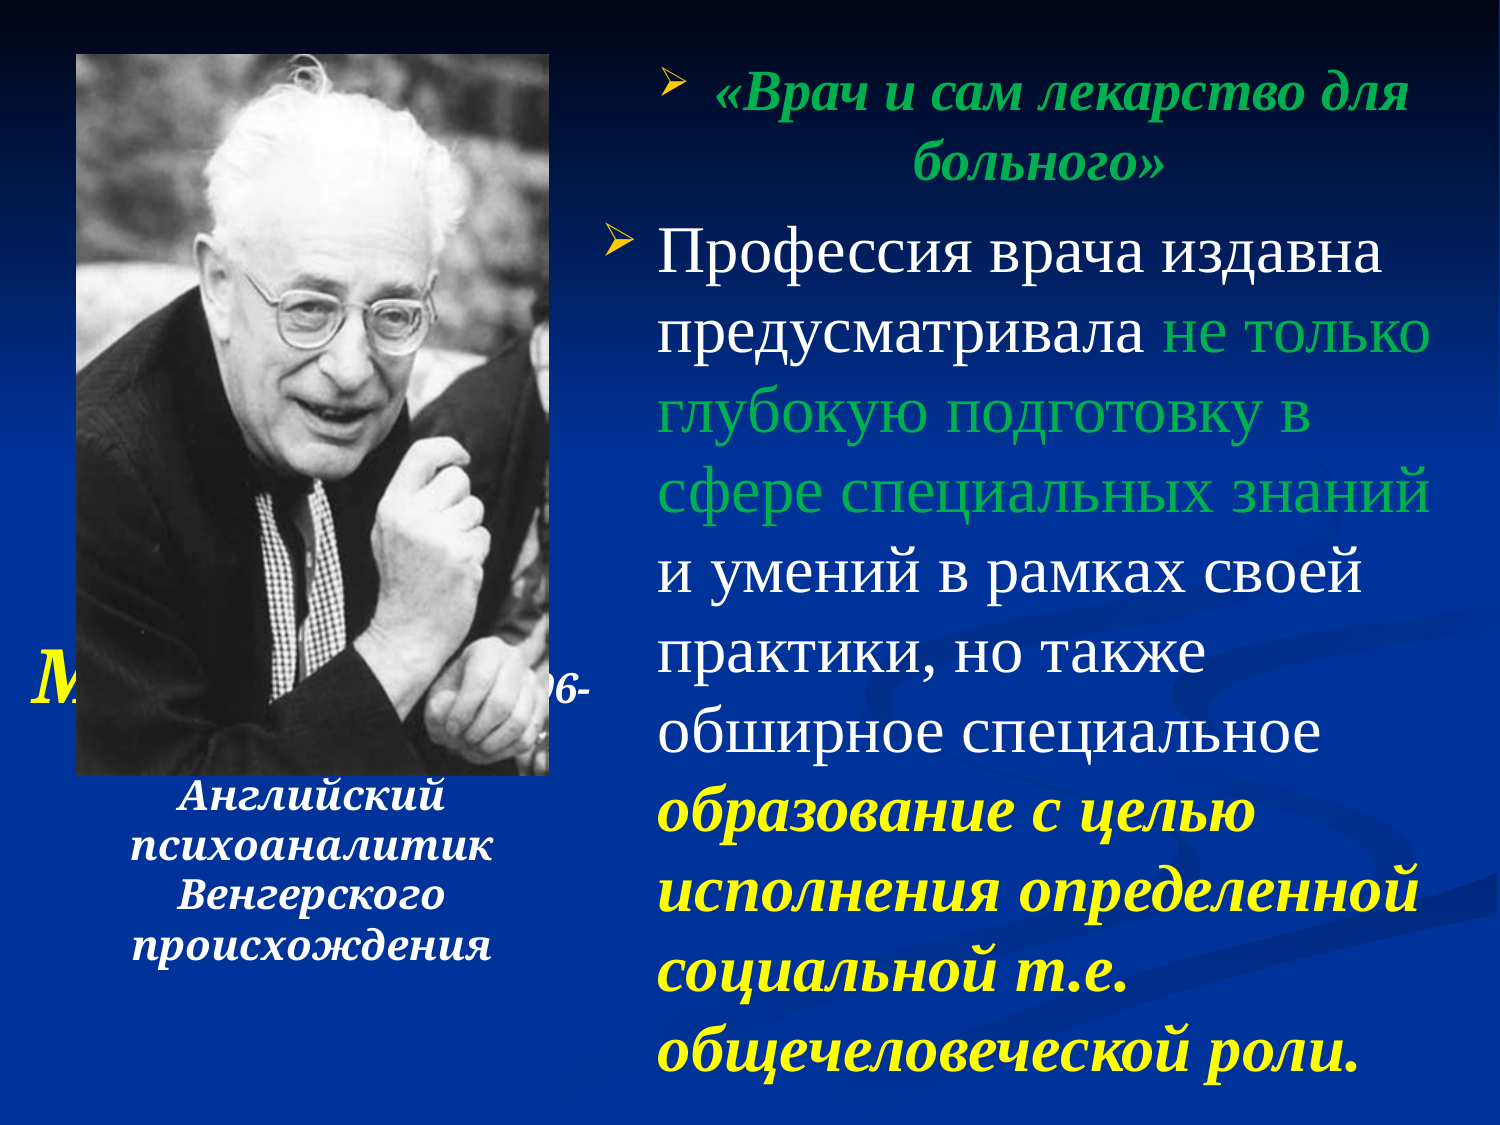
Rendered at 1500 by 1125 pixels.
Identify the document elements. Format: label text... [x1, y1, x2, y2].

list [76, 54, 550, 776]
title М.Балинт (1896-1970) Английский психоаналитик Венгерского происхождения [17, 763, 586, 977]
list «Врач и сам лекарство для больного» Профессия врача издавна предусматривала не только глубокую подготовку в сфере специальных знаний и умений в рамках своей практики, но также обширное специальное образование с целью исполнения определенной социальной т.е. общечеловеческой роли. [586, 44, 1483, 1083]
